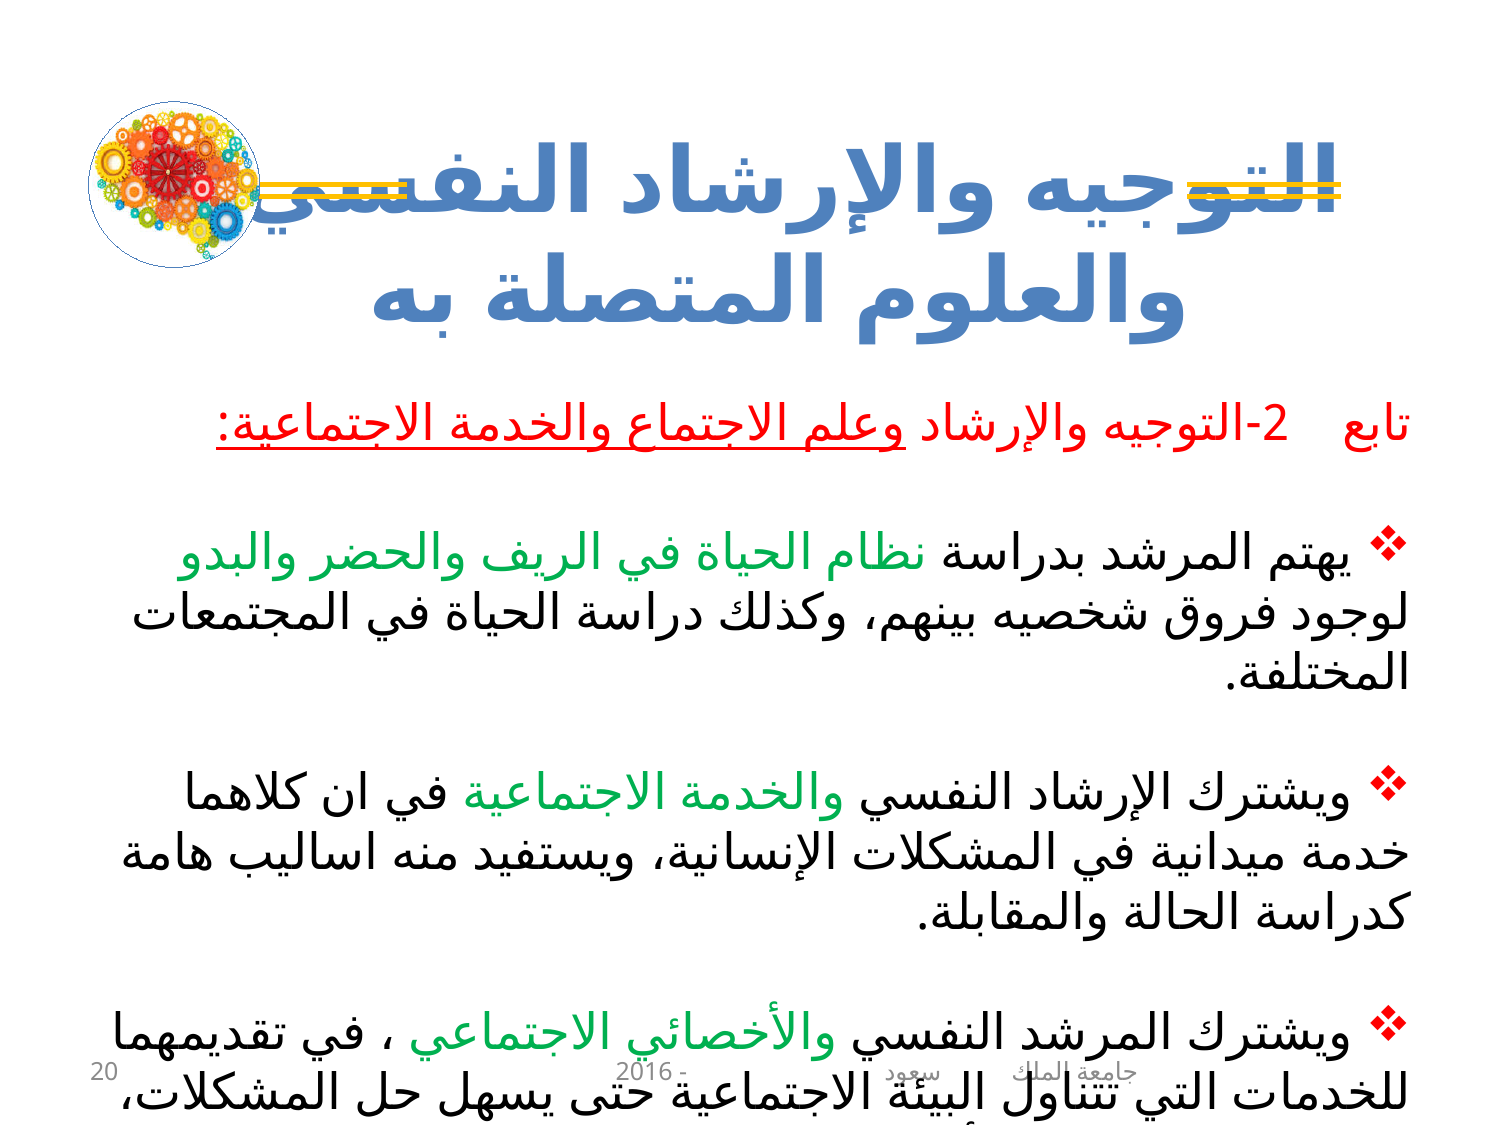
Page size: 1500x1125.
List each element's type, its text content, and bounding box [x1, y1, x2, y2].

picture [88, 101, 260, 268]
text_box التوجيه والإرشاد النفسي والعلوم المتصلة به [200, 113, 1359, 349]
text_box تابع 2-التوجيه والإرشاد وعلم الاجتماع والخدمة الاجتماعية: يهتم المرشد بدراسة نظام الحياة في الريف والحضر والبدو لوجود فروق شخصيه بينهم، وكذلك دراسة الحياة في المجتمعات المختلفة. ويشترك الإرشاد النفسي والخدمة الاجتماعية في ان كلاهما خدمة ميدانية في المشكلات الإنسانية، ويستفيد منه اساليب هامة كدراسة الحالة والمقابلة. ويشترك المرشد النفسي والأخصائي الاجتماعي ، في تقديمهما للخدمات التي تتناول البيئة الاجتماعية حتى يسهل حل المشكلات، والاهتمام بمشكلات الأسرة والدراسة والعمل. [76, 382, 1427, 1125]
